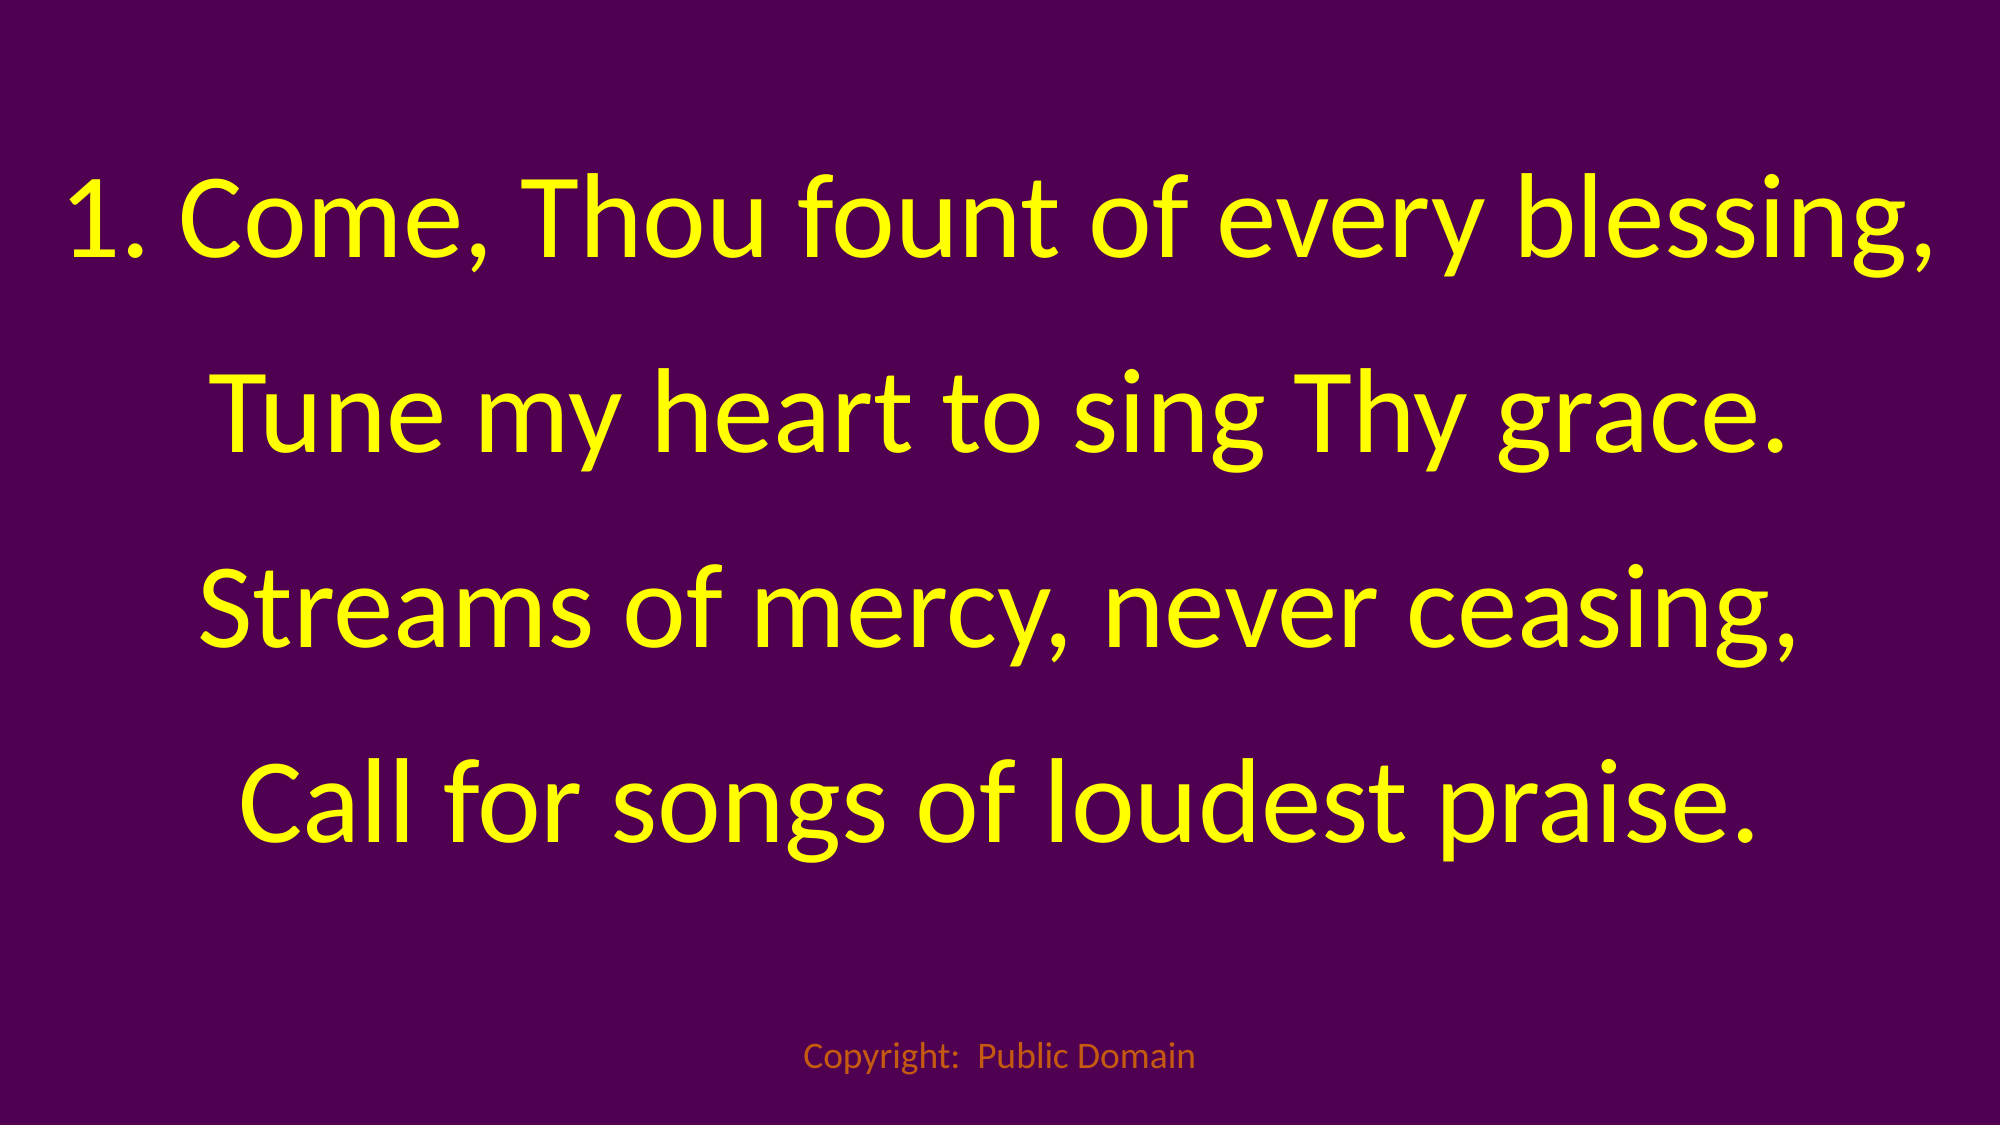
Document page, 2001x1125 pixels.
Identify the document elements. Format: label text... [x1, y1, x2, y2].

text_box 1. Come, Thou fount of every blessing, Tune my heart to sing Thy grace. Streams of mercy, never ceasing, Call for songs of loudest praise. [0, 129, 2000, 874]
text_box Copyright: Public Domain [26, 1023, 1973, 1083]
